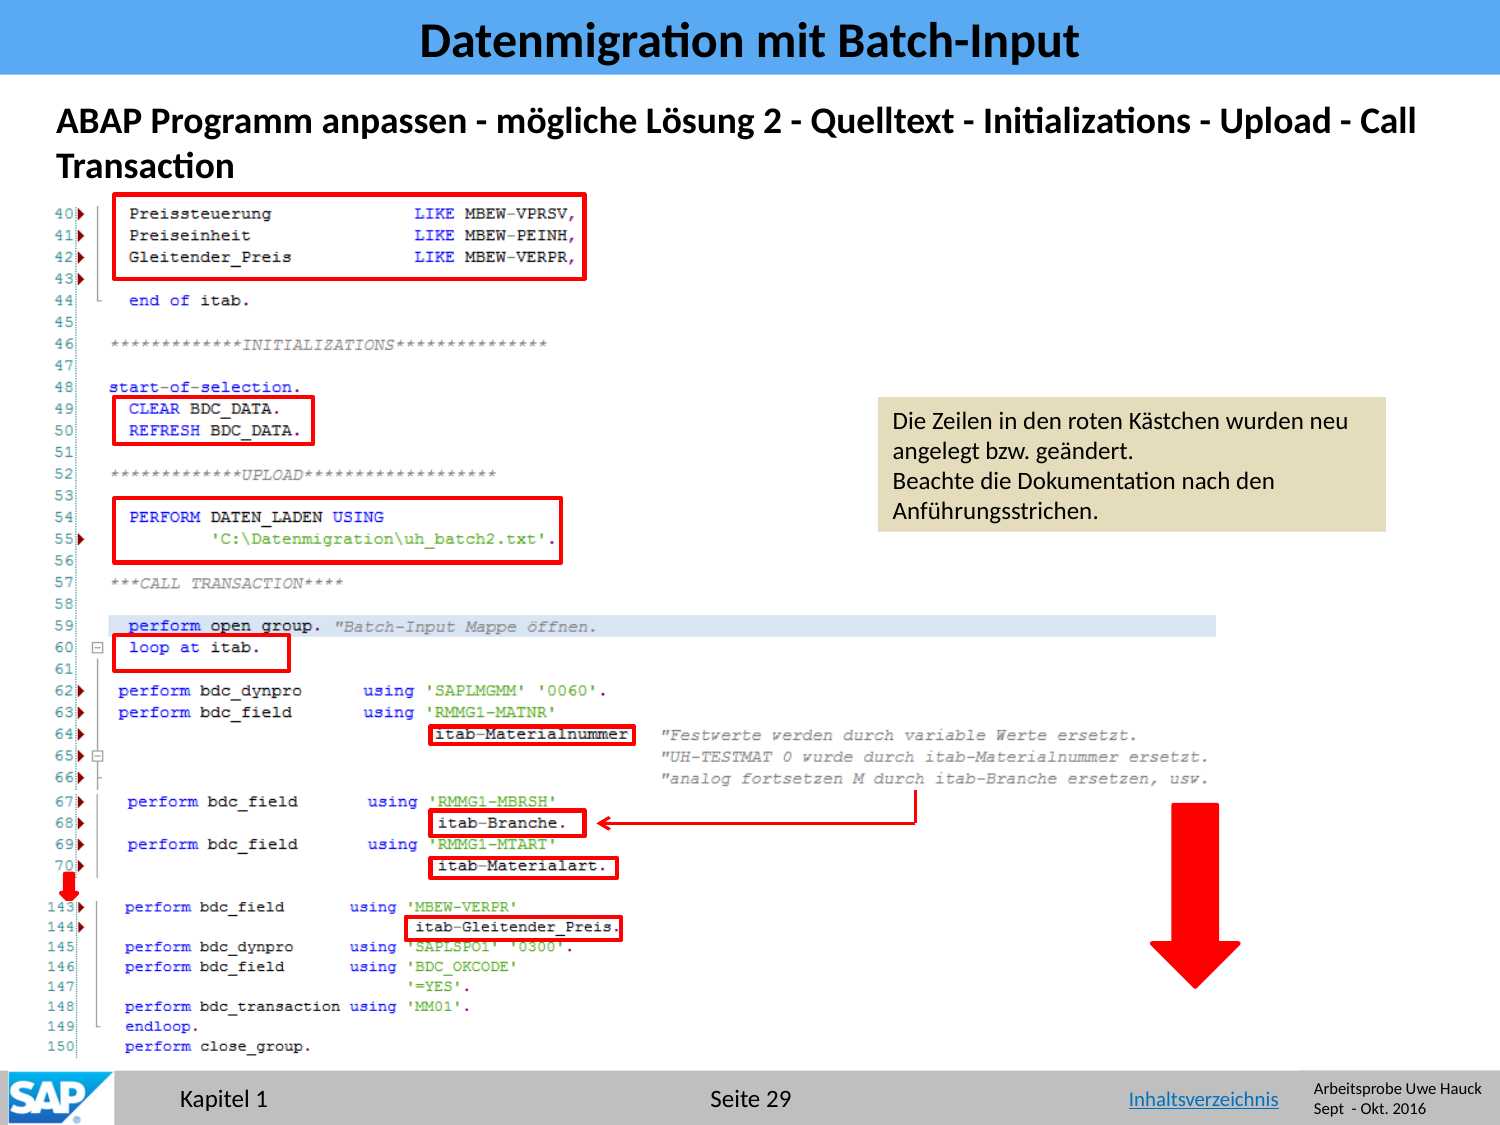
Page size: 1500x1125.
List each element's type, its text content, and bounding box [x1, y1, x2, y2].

picture [40, 900, 916, 1060]
text_box [1149, 802, 1241, 989]
text_box Inhaltsverzeichnis [1106, 1078, 1299, 1118]
text_box Arbeitsprobe Uwe Hauck Sept - Okt. 2016 [1299, 1070, 1500, 1125]
text_box Kapitel 1 Seite 29 [165, 1075, 1105, 1120]
text_box [115, 1070, 1299, 1125]
picture [7, 1070, 115, 1125]
picture [41, 206, 1216, 791]
text_box Datenmigration mit Batch-Input [0, 0, 1500, 75]
text_box [112, 192, 587, 205]
text_box [59, 887, 80, 899]
text_box ABAP Programm anpassen - mögliche Lösung 2 - Quelltext - Initializations - Upload - Call Transaction [41, 88, 1459, 194]
text_box Die Zeilen in den roten Kästchen wurden neu angelegt bzw. geändert. Beachte die Dokumentation nach den Anführungsstrichen. [1220, 397, 1386, 532]
text_box [0, 1070, 6, 1125]
picture [38, 794, 1196, 879]
